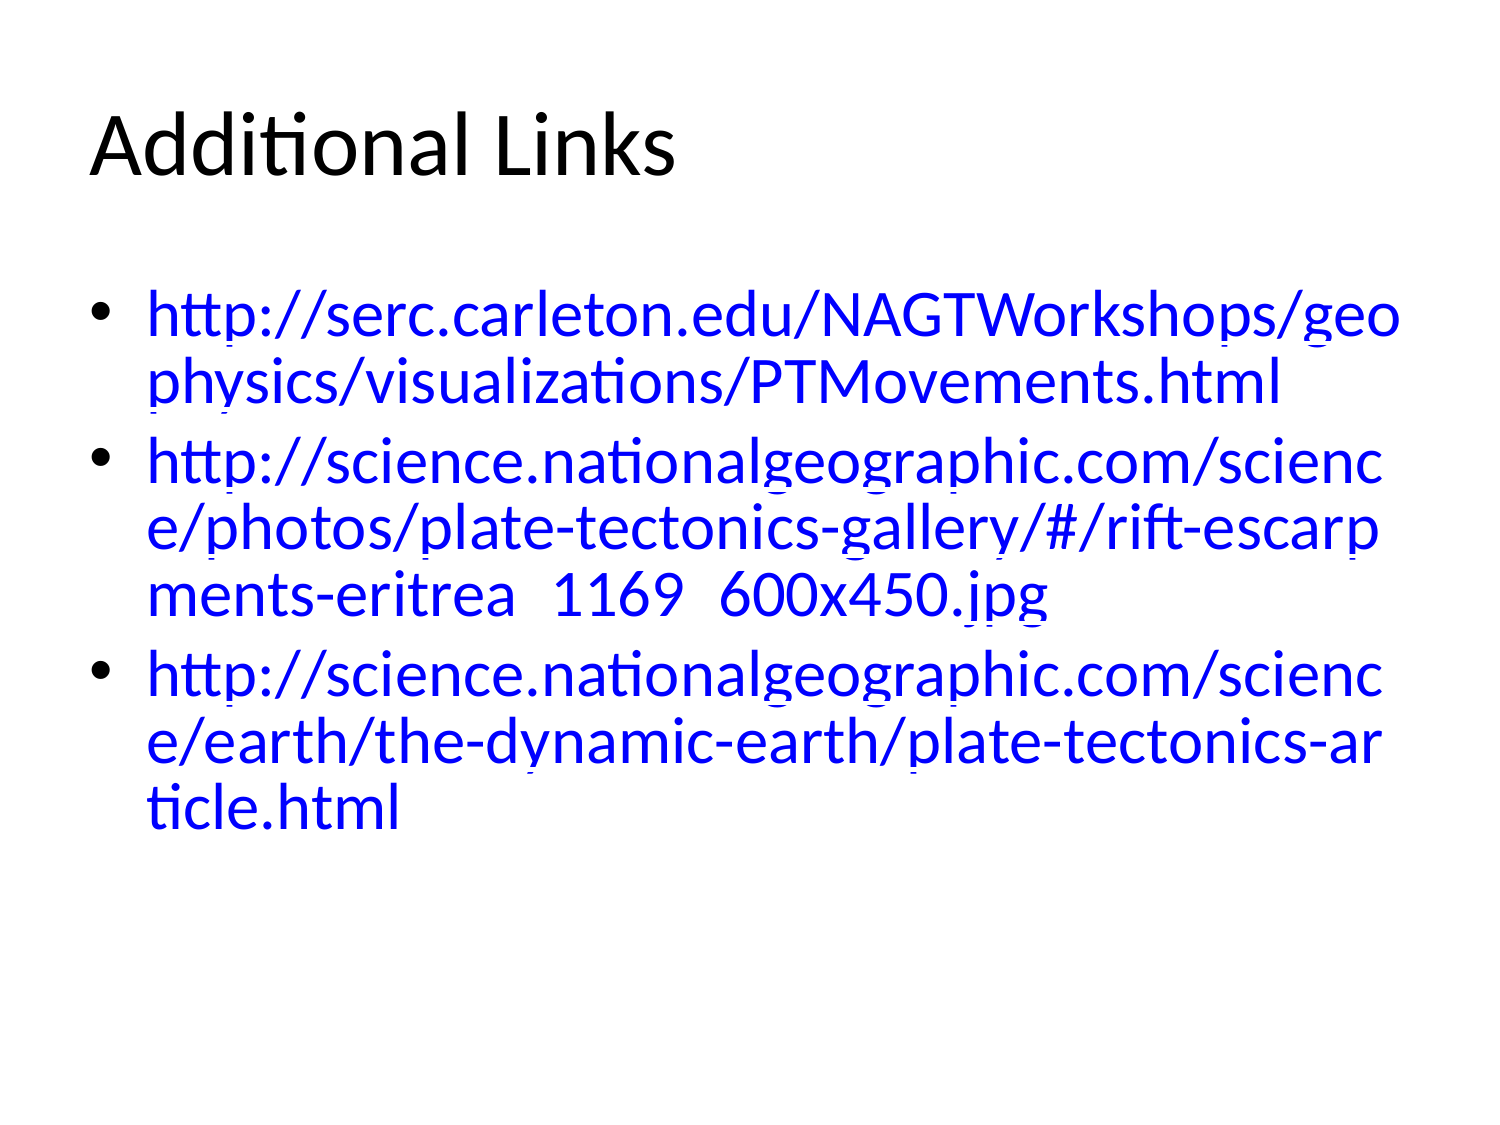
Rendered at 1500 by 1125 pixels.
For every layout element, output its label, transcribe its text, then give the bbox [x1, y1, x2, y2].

text_box Additional Links [75, 45, 1425, 233]
text_box http://serc.carleton.edu/NAGTWorkshops/geophysics/visualizations/PTMovements.html http://science.nationalgeographic.com/science/photos/plate-tectonics-gallery/#/rift-escarpments-eritrea_1169_600x450.jpg http://science.nationalgeographic.com/science/earth/the-dynamic-earth/plate-tectonics-article.html [75, 262, 1425, 1005]
